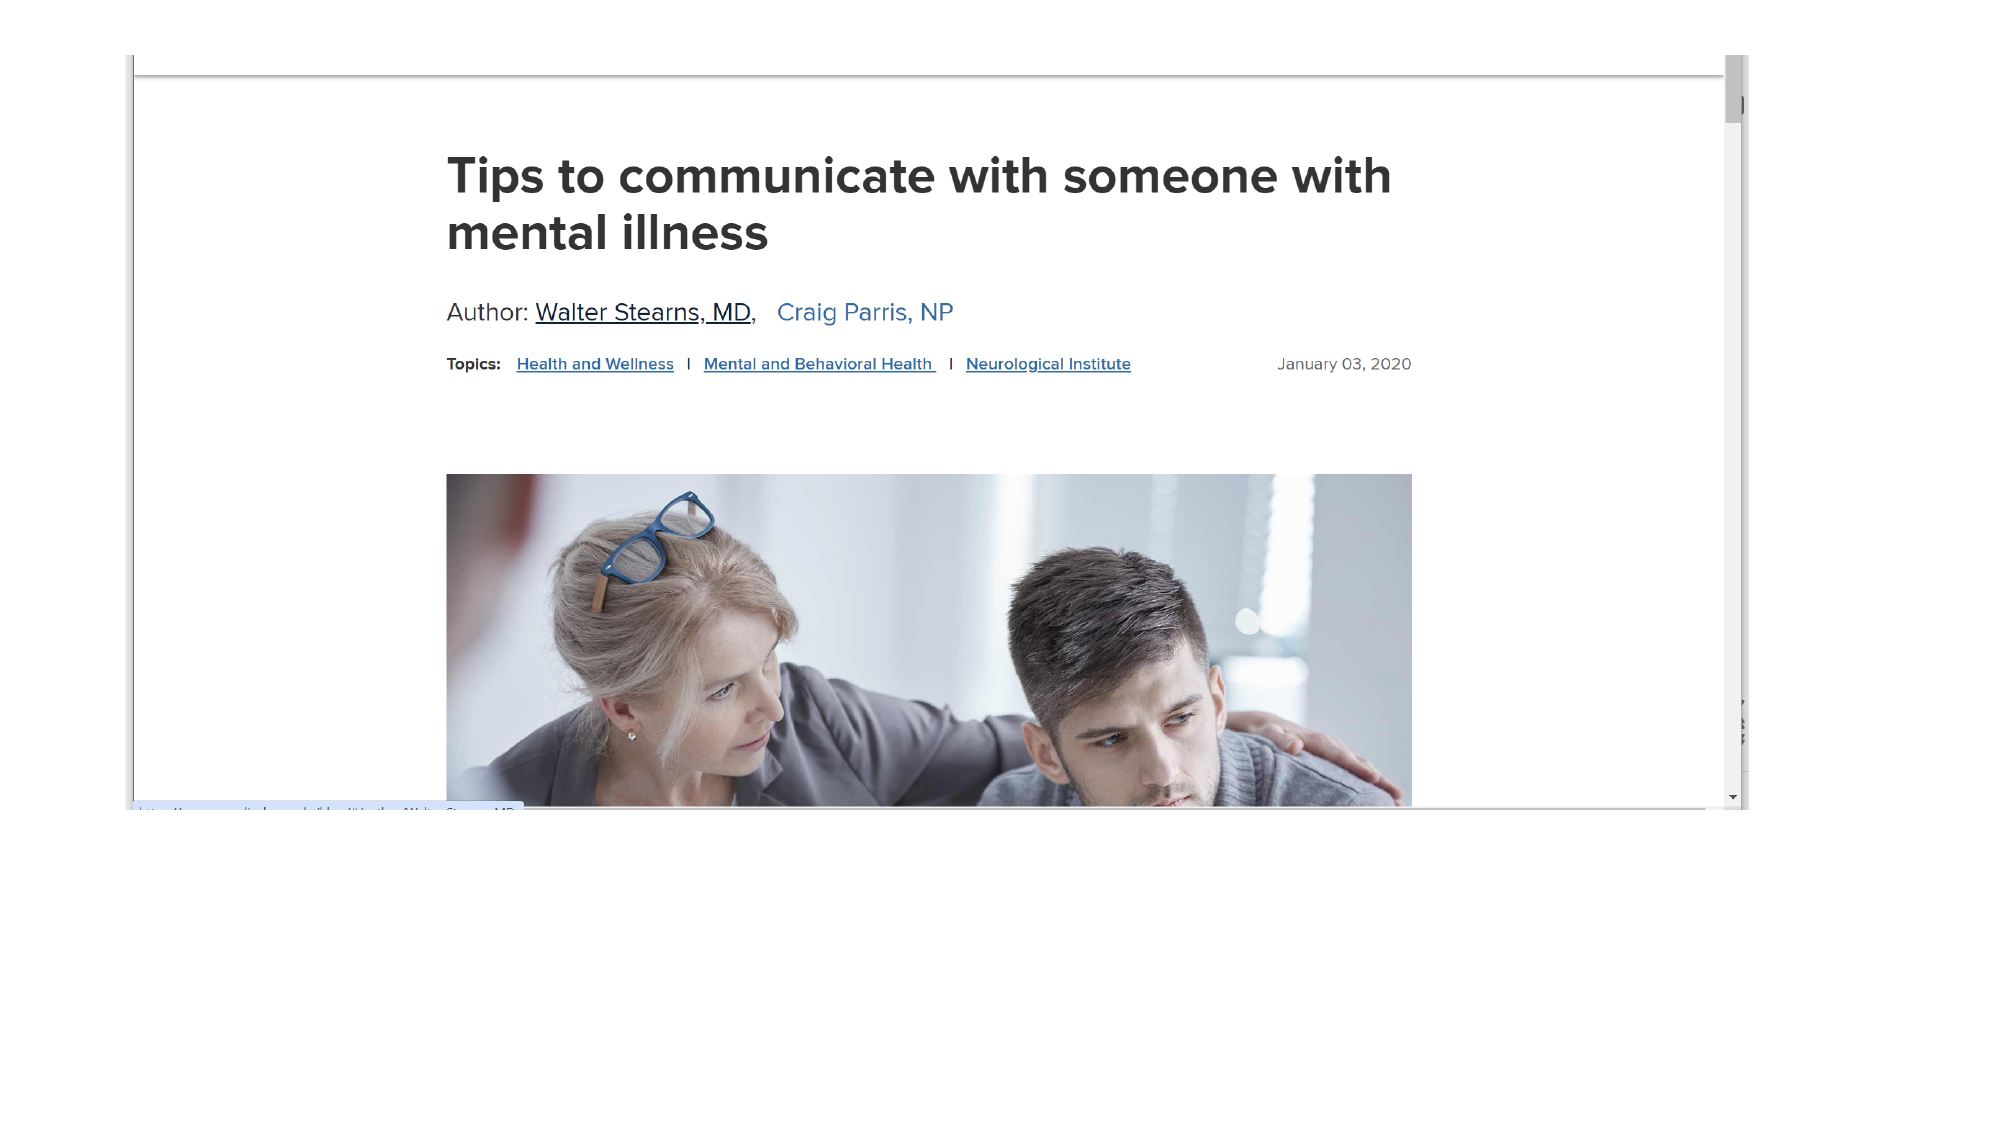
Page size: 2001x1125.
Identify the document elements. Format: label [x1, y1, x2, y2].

list [125, 55, 1759, 810]
